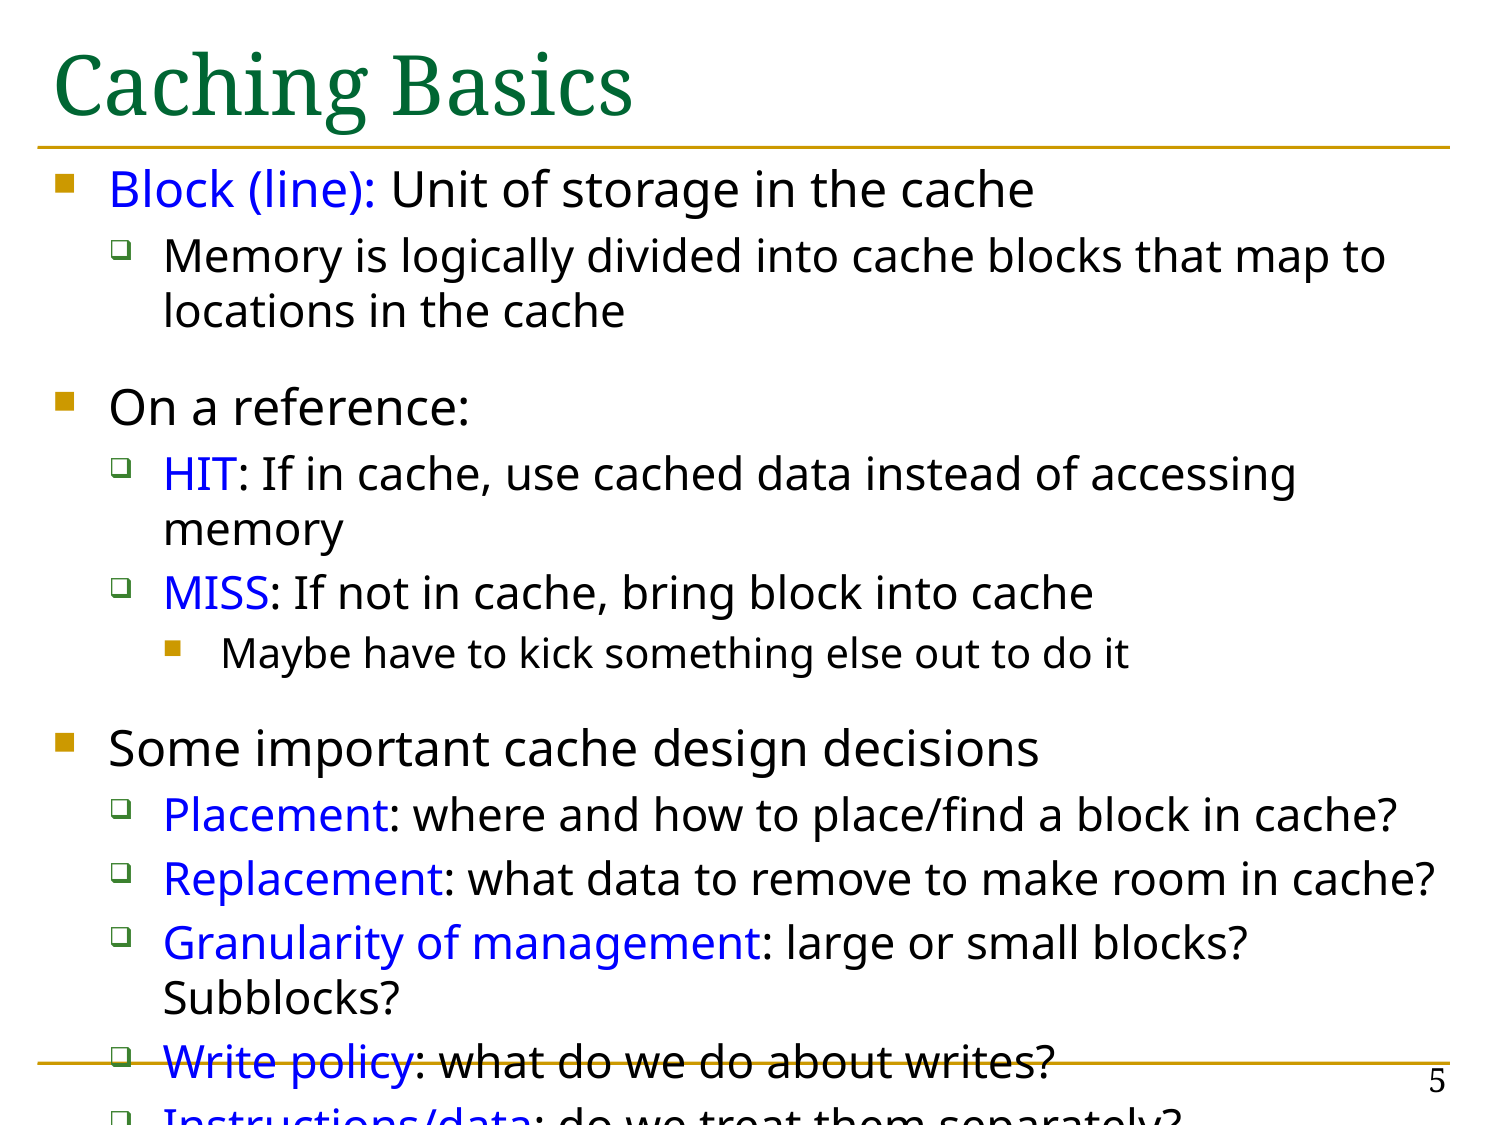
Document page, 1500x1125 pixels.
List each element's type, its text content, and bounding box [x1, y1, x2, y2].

slide_number 5 [1111, 1036, 1462, 1112]
list Block (line): Unit of storage in the cache Memory is logically divided into cache blocks that map to locations in the cache On a reference: HIT: If in cache, use cached data instead of accessing memory MISS: If not in cache, bring block into cache Maybe have to kick something else out to do it Some important cache design decisions Placement: where and how to place/find a block in cache? Replacement: what data to remove to make room in cache? Granularity of management: large or small blocks? Subblocks? Write policy: what do we do about writes? Instructions/data: do we treat them separately? [37, 149, 1481, 1003]
title Caching Basics [37, 24, 1450, 149]
